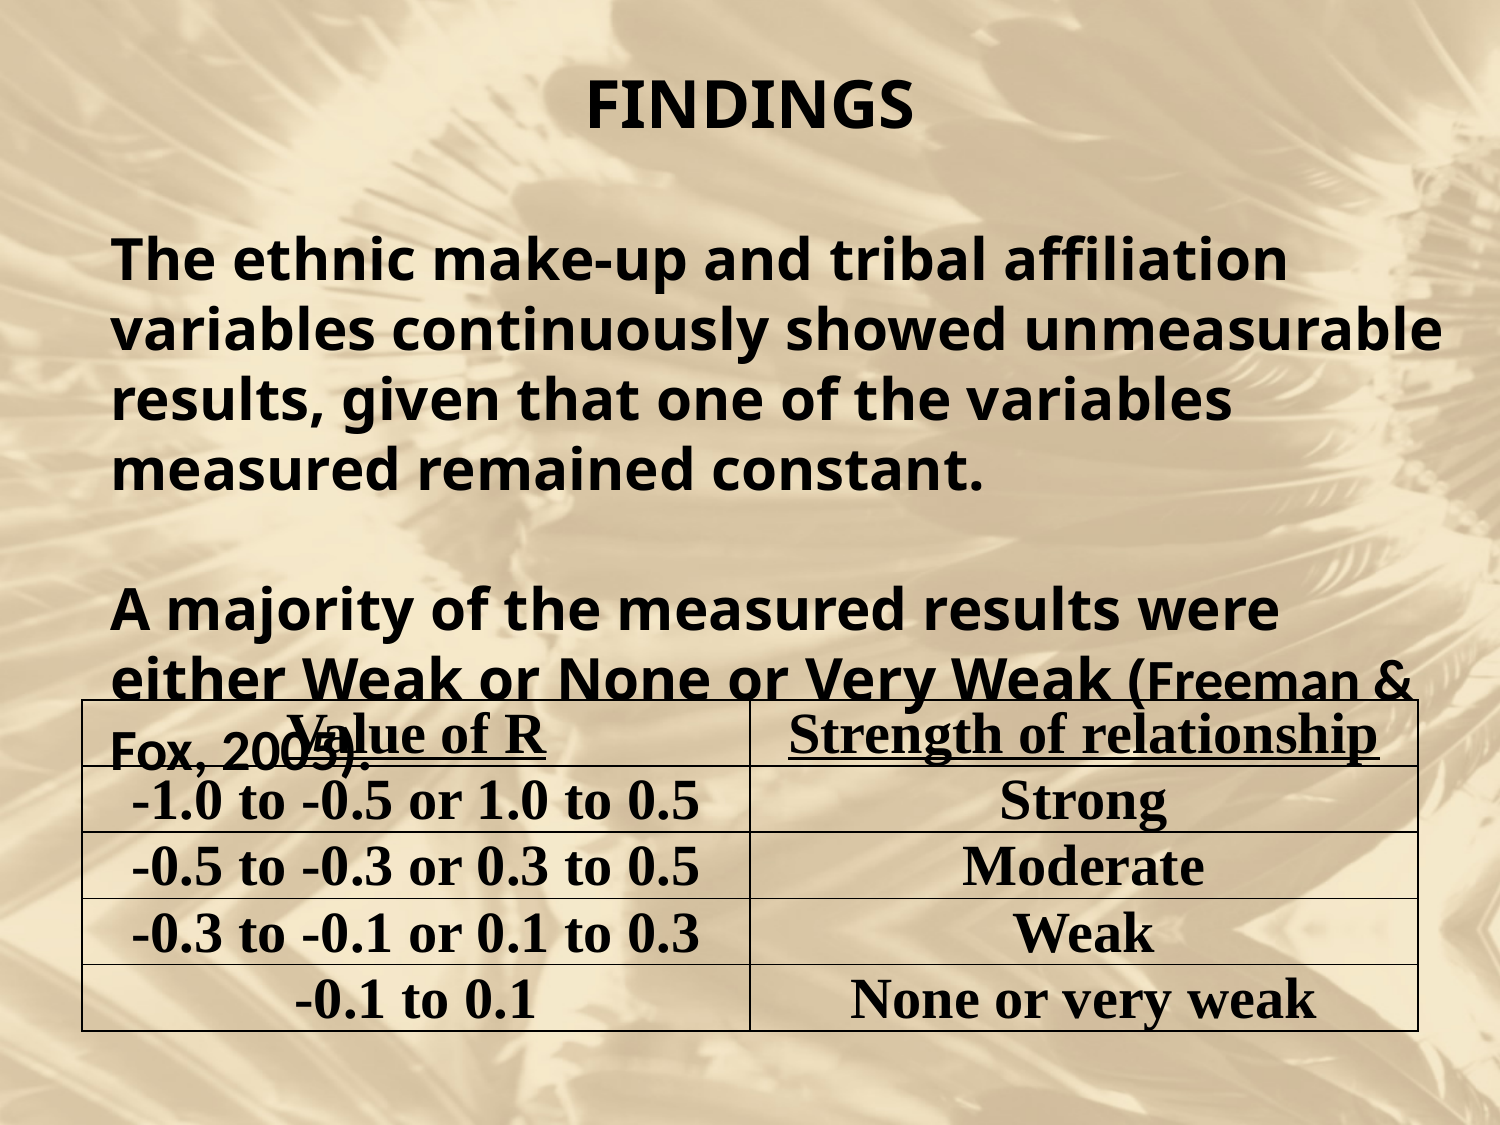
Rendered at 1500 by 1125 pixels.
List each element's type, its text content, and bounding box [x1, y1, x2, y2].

table_cell -1.0 to -0.5 or 1.0 to 0.5 [83, 767, 749, 831]
table_cell None or very weak [751, 965, 1417, 1030]
table_cell Strong [751, 767, 1417, 831]
table_cell Weak [751, 899, 1417, 964]
picture [0, 0, 1500, 1125]
table_cell -0.1 to 0.1 [83, 965, 749, 1030]
list FINDINGS The ethnic make-up and tribal affiliation variables continuously showed unmeasurable results, given that one of the variables measured remained constant. A majority of the measured results were either Weak or None or Very Weak (Freeman & Fox, 2005). [39, 54, 1461, 1088]
table_cell -0.3 to -0.1 or 0.1 to 0.3 [83, 899, 749, 964]
table_header Value of R [83, 701, 749, 765]
table_header Strength of relationship [751, 701, 1417, 765]
table_cell -0.5 to -0.3 or 0.3 to 0.5 [83, 833, 749, 898]
table_cell Moderate [751, 833, 1417, 898]
